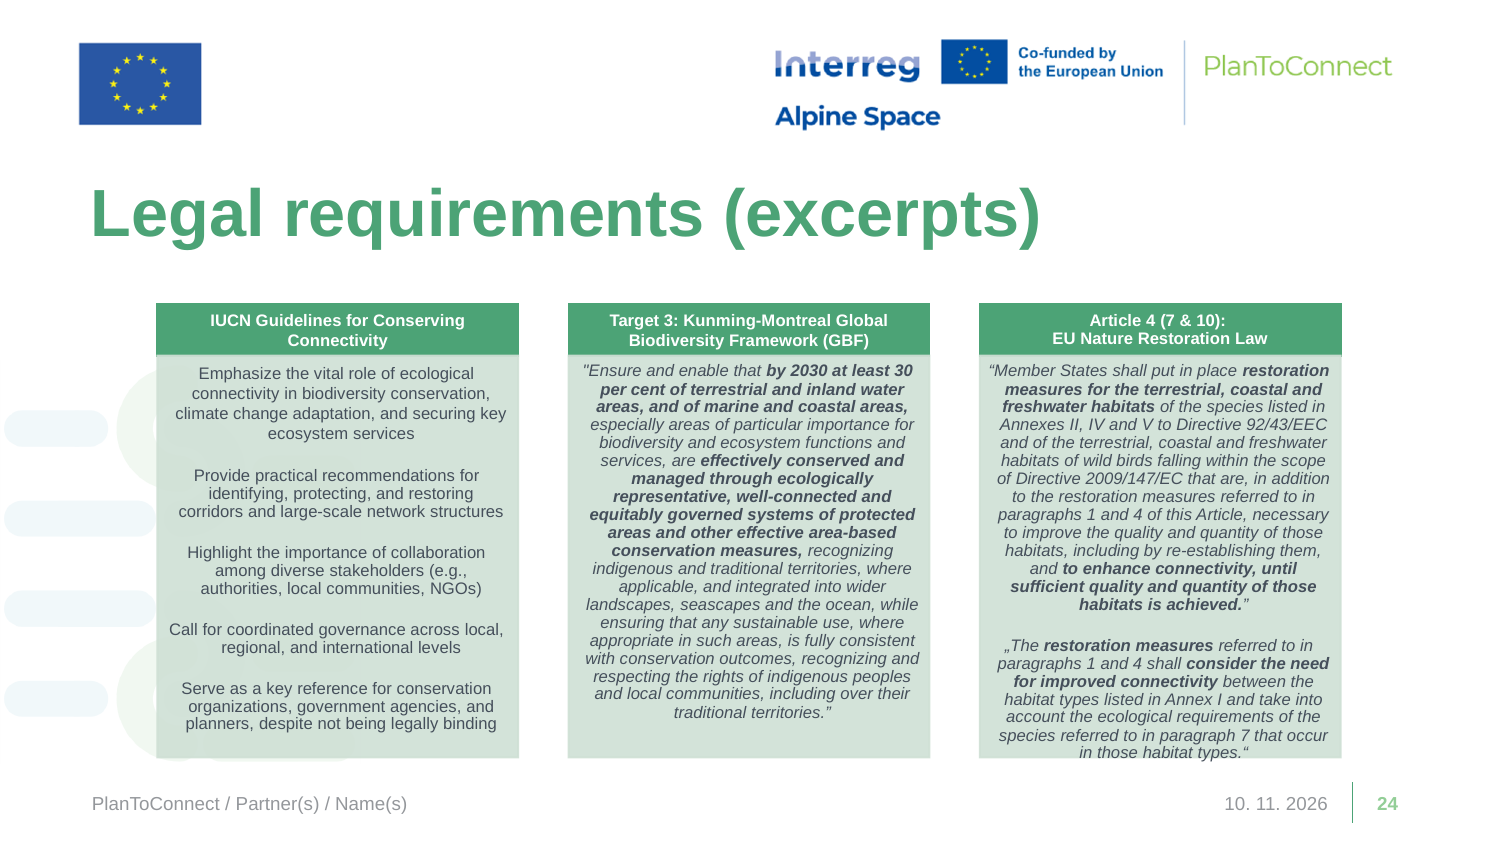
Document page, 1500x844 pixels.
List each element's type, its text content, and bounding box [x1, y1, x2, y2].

slide_number 19. 11. 2025 [1024, 782, 1343, 824]
text_box Legal requirements (excerpts) [75, 136, 1423, 259]
slide_number 24 [1362, 782, 1424, 824]
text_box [157, 259, 1341, 803]
footer PlanToConnect / Partner(s) / Name(s) [76, 782, 1020, 824]
picture [0, 0, 1500, 844]
